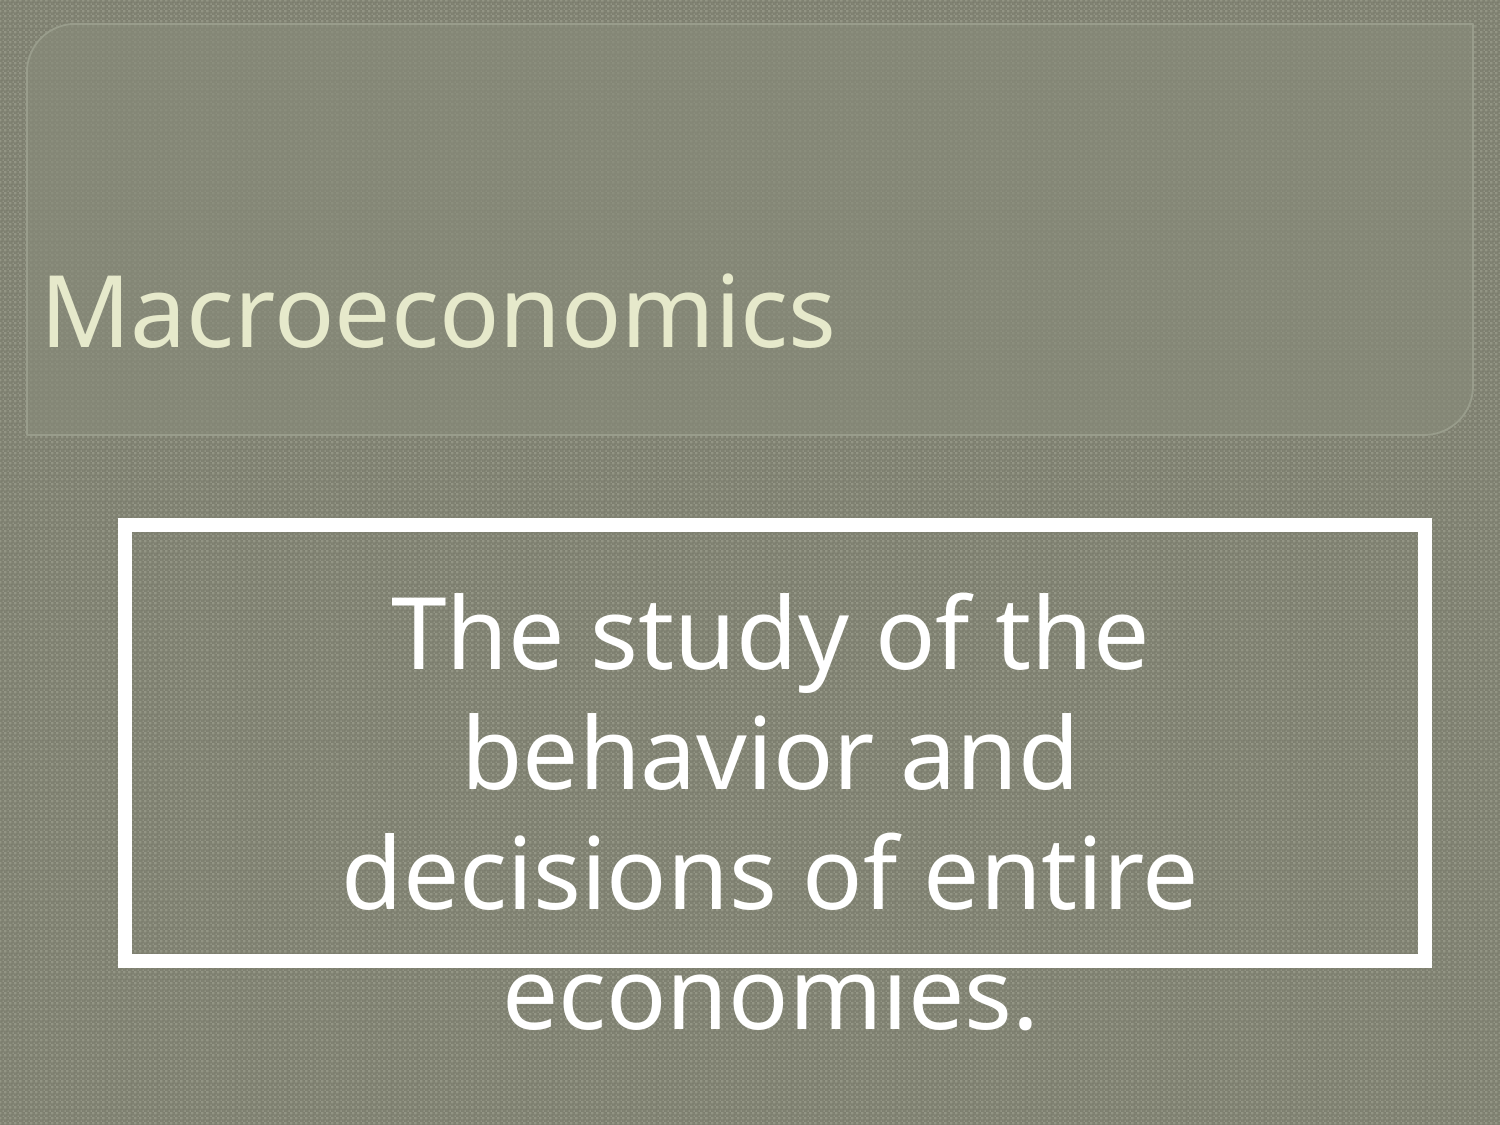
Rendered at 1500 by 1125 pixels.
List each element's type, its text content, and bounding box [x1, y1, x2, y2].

text_box [125, 524, 1425, 962]
subtitle The study of the behavior and decisions of entire economies. [262, 962, 1313, 988]
title Macroeconomics [0, 187, 875, 375]
